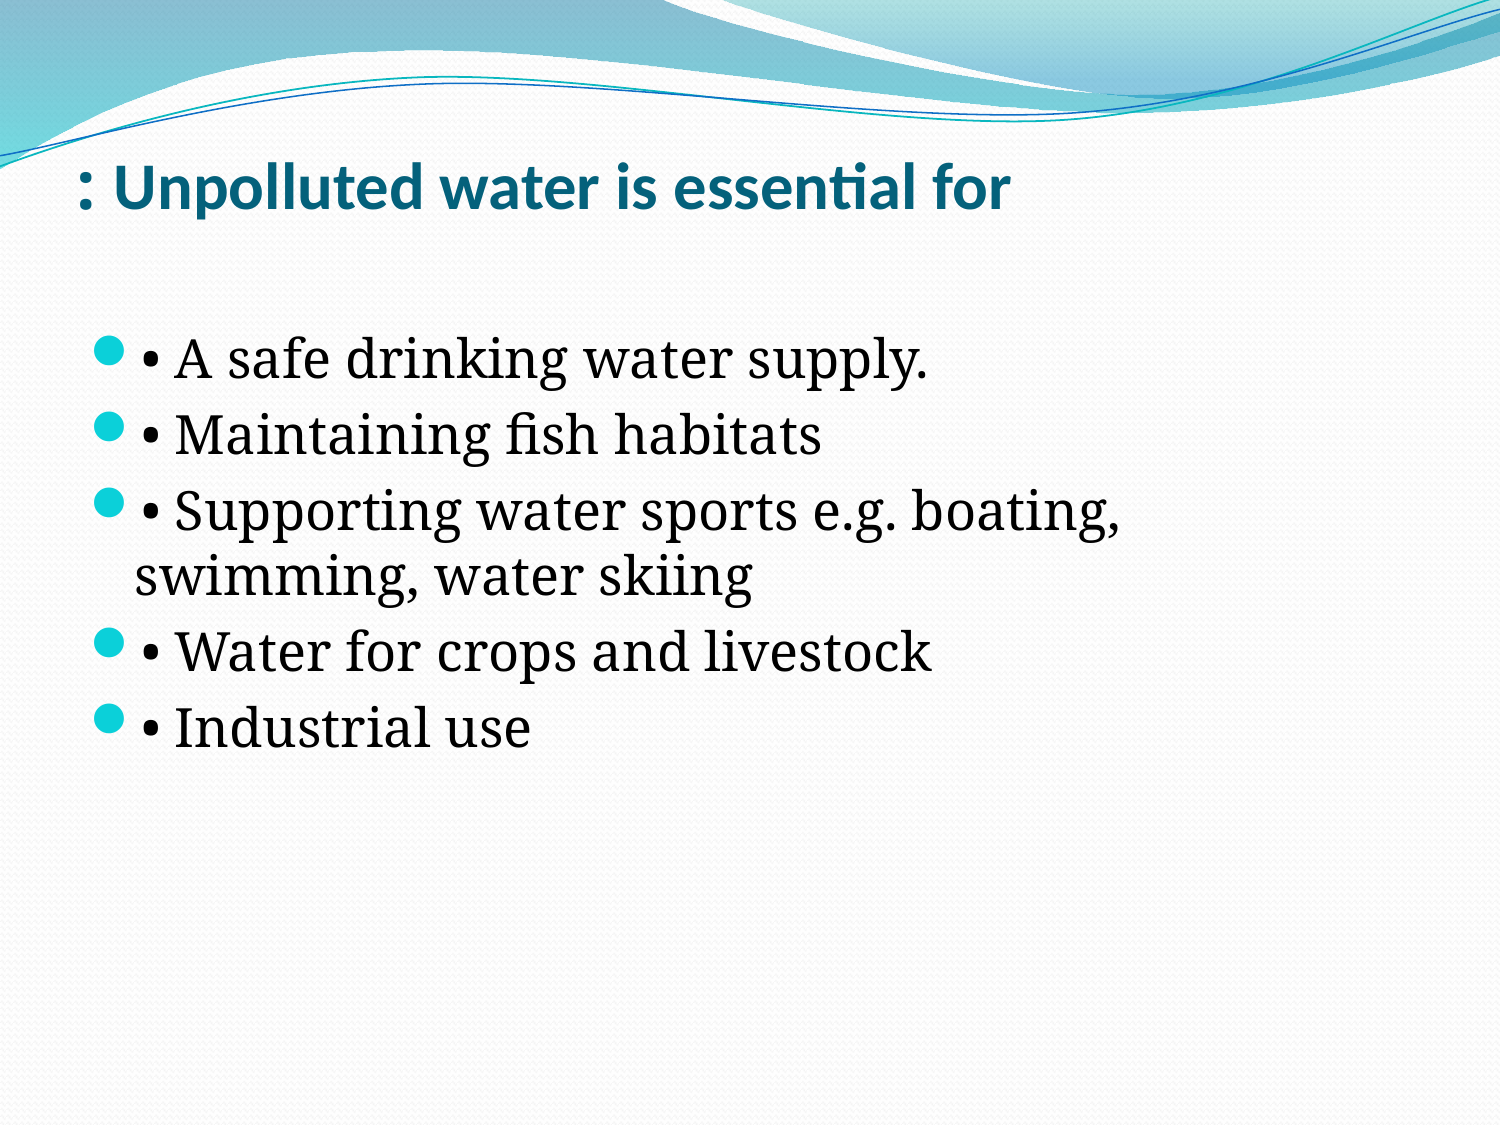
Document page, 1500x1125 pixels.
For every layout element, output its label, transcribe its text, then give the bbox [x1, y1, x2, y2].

list • A safe drinking water supply. • Maintaining fish habitats • Supporting water sports e.g. boating, swimming, water skiing • Water for crops and livestock • Industrial use [75, 317, 1425, 1038]
title Unpolluted water is essential for : [75, 115, 1425, 303]
